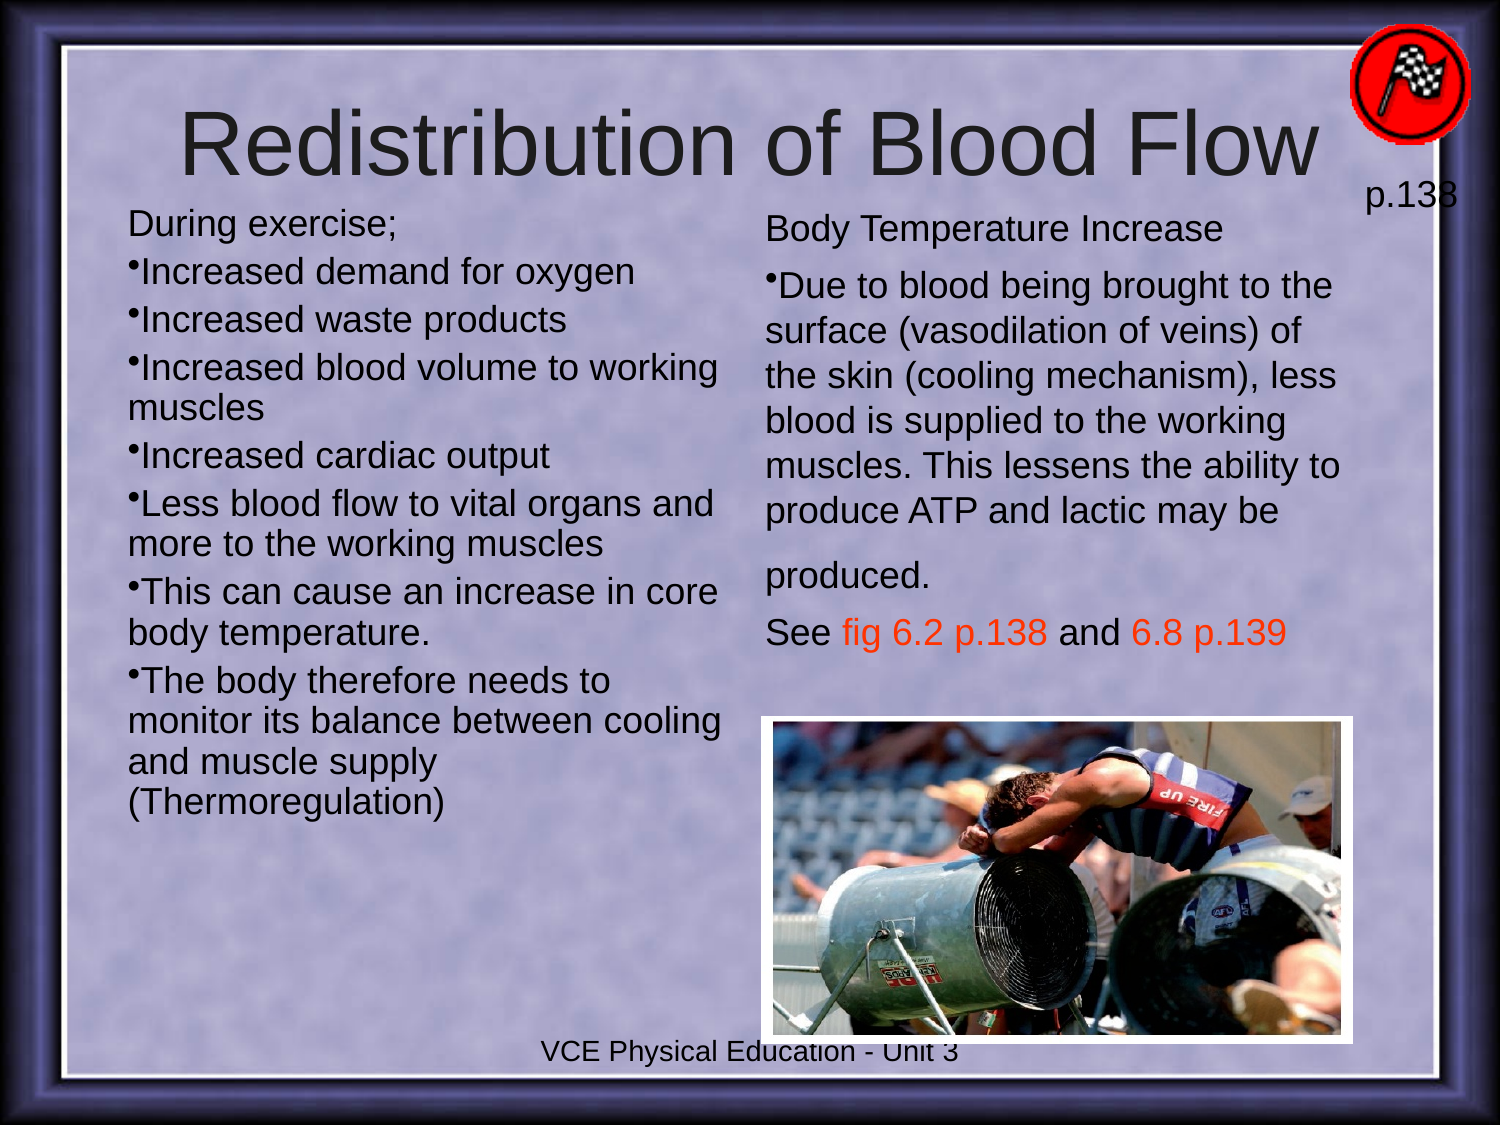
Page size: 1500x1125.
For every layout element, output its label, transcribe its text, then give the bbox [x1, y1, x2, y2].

title Redistribution of Blood Flow [74, 44, 1426, 233]
text_box p.138 [1350, 162, 1474, 223]
footer VCE Physical Education - Unit 3 [512, 1024, 988, 1103]
list During exercise; Increased demand for oxygen Increased waste products Increased blood volume to working muscles Increased cardiac output Less blood flow to vital organs and more to the working muscles This can cause an increase in core body temperature. The body therefore needs to monitor its balance between cooling and muscle supply (Thermoregulation) [112, 196, 738, 988]
picture [0, 0, 1500, 1125]
list Body Temperature Increase Due to blood being brought to the surface (vasodilation of veins) of the skin (cooling mechanism), less blood is supplied to the working muscles. This lessens the ability to produce ATP and lactic may be produced. See fig 6.2 p.138 and 6.8 p.139 [749, 196, 1376, 951]
